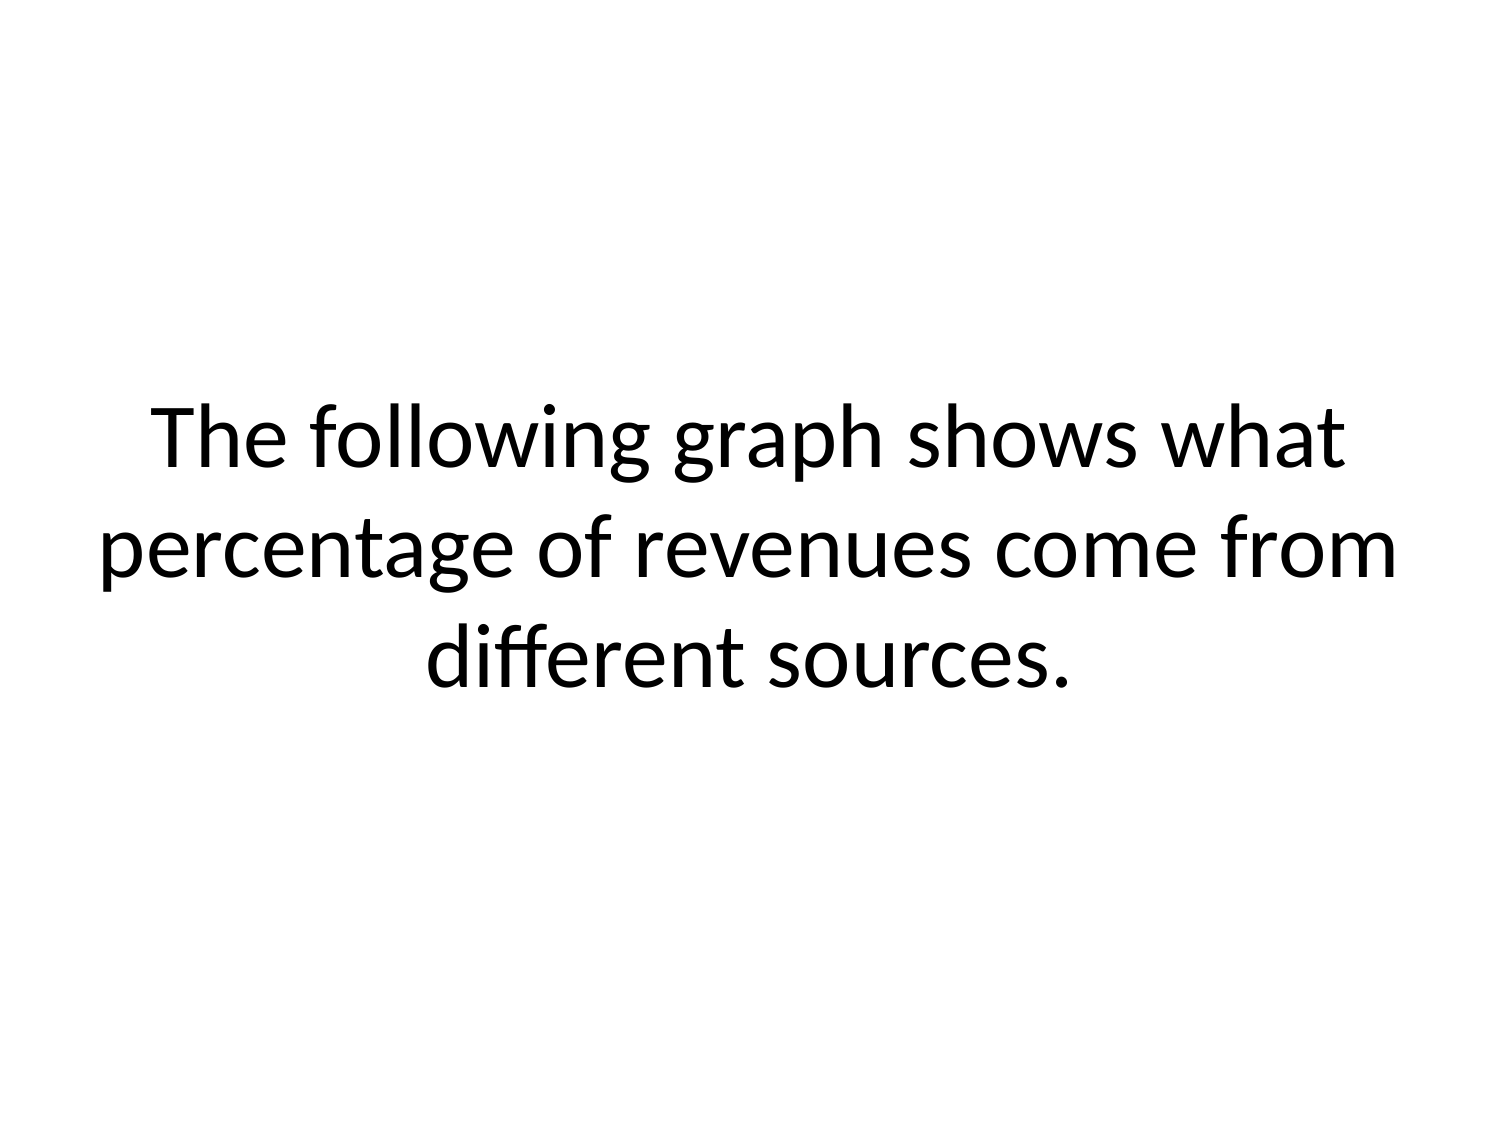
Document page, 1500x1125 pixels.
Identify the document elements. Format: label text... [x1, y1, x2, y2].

title The following graph shows what percentage of revenues come from different sources. [74, 44, 1426, 1038]
